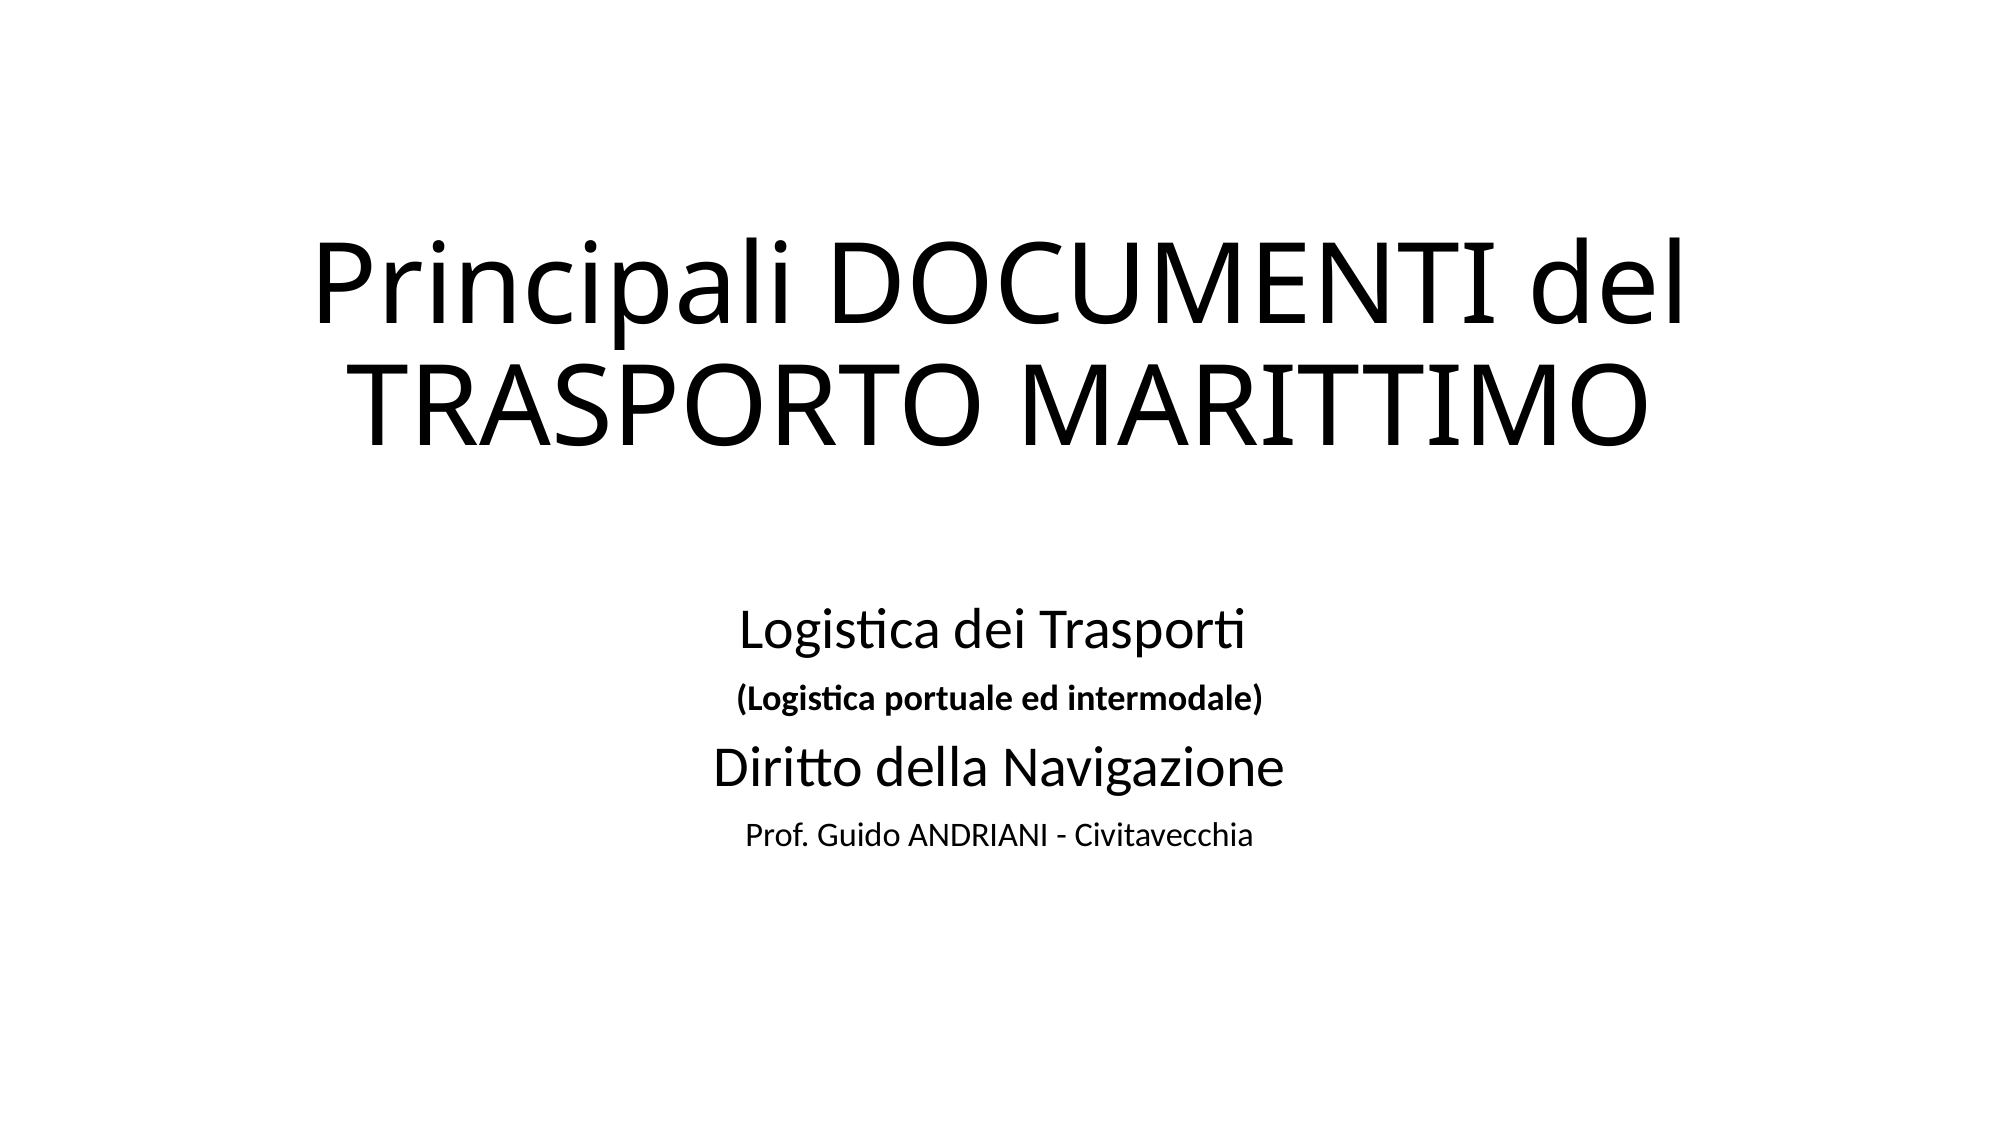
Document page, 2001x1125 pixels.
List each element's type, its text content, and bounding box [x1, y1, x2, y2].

title Principali DOCUMENTI del TRASPORTO MARITTIMO [249, 85, 1750, 478]
subtitle Logistica dei Trasporti (Logistica portuale ed intermodale) Diritto della Navigazione Prof. Guido ANDRIANI - Civitavecchia [249, 590, 1750, 863]
